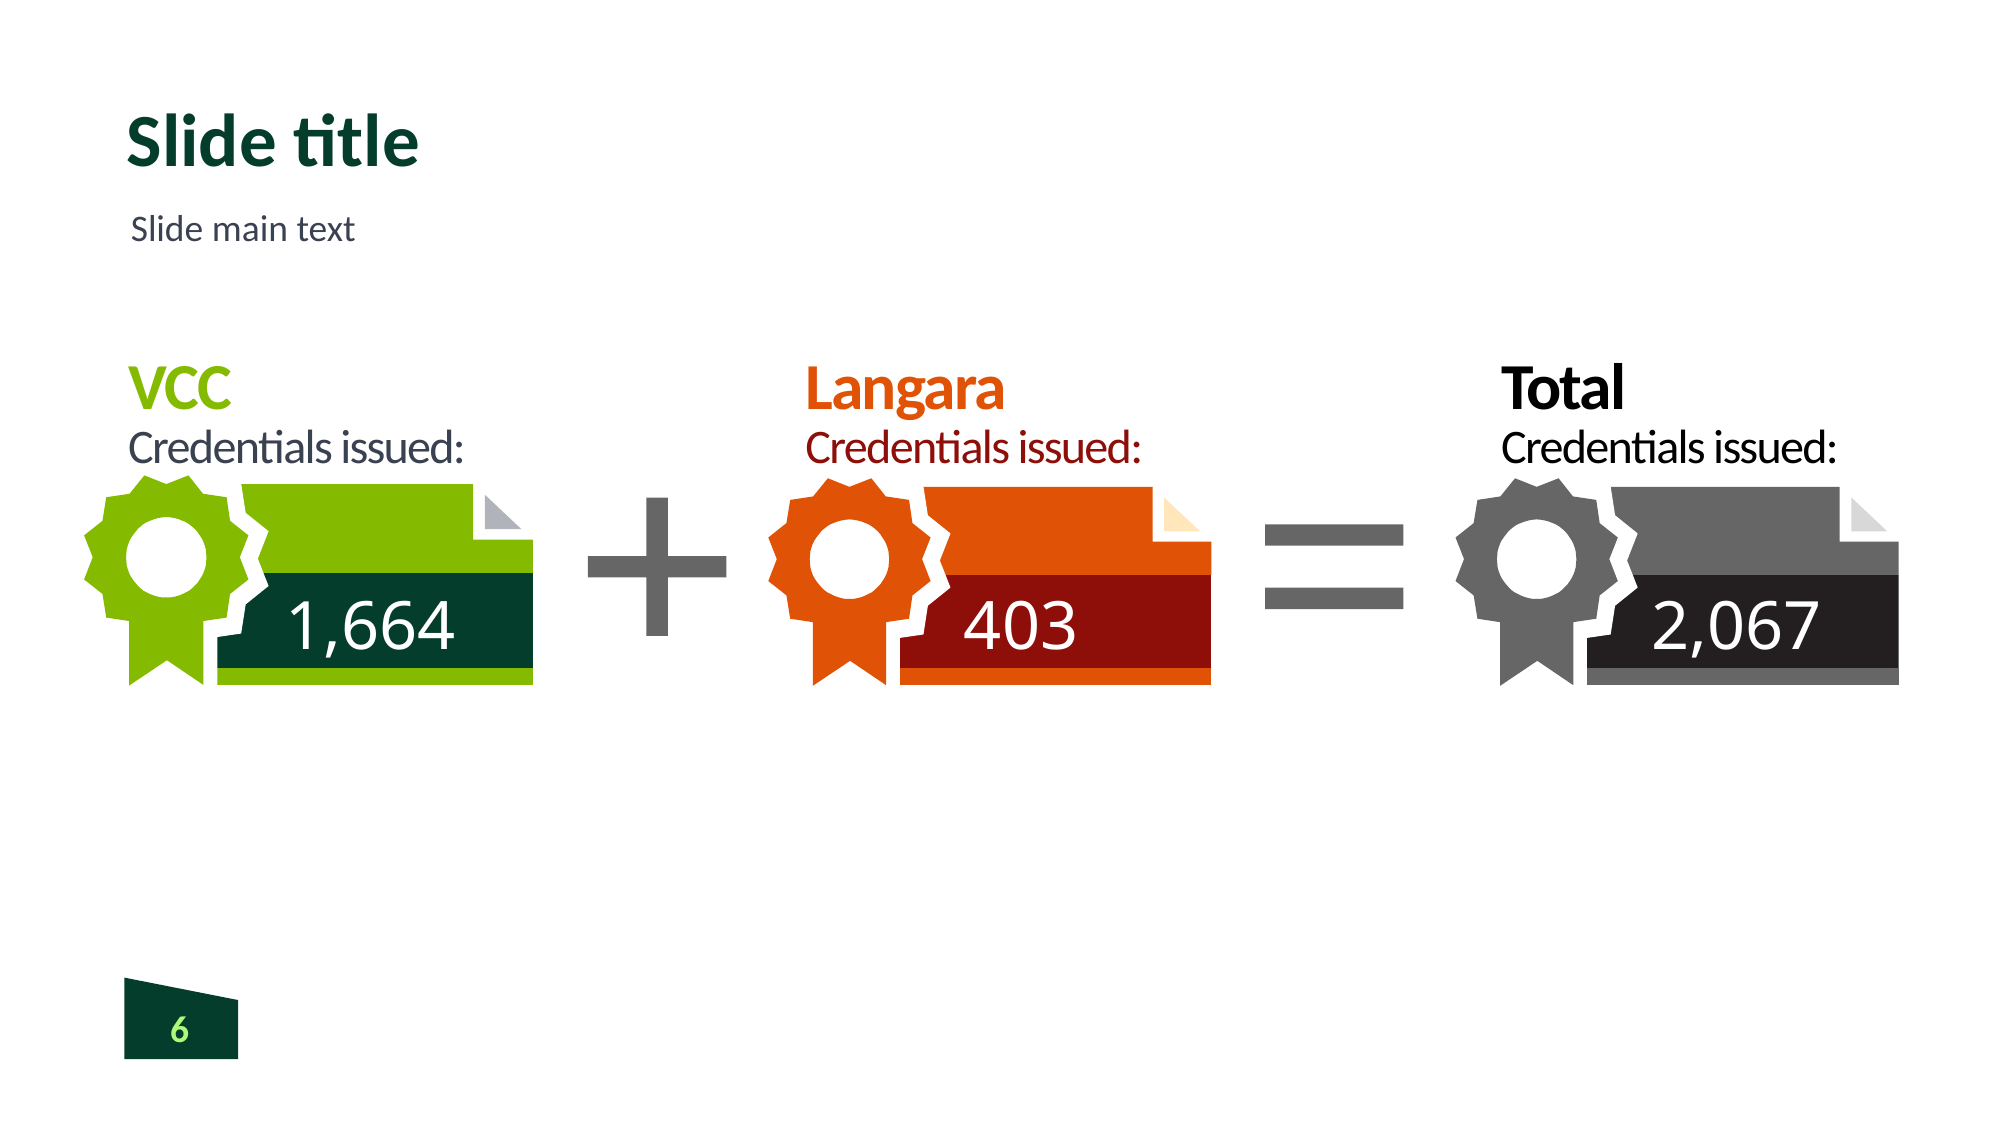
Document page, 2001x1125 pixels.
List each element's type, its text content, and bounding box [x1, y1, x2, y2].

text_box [63, 364, 533, 710]
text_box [587, 364, 1212, 710]
text_box Slide main text [115, 197, 1873, 257]
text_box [1265, 364, 1899, 710]
text_box Slide title [111, 84, 1869, 190]
picture [124, 977, 239, 1060]
